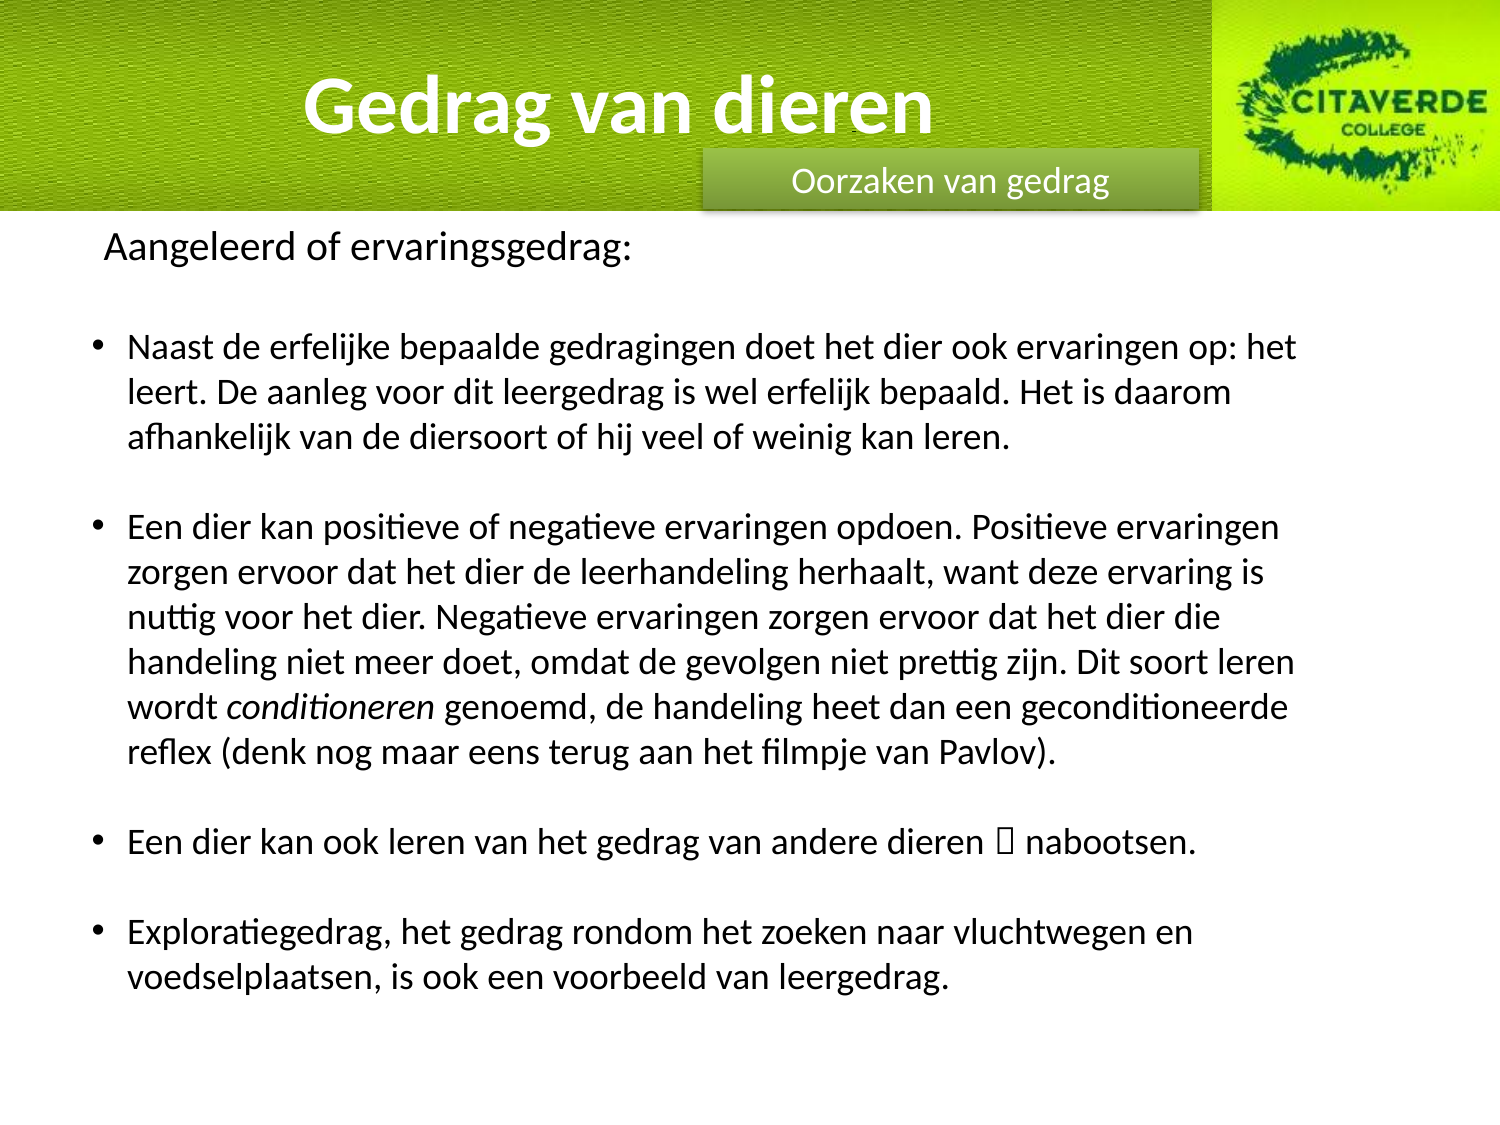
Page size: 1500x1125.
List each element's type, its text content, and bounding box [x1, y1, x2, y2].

picture [0, 0, 1500, 212]
title Aangeleerd of ervaringsgedrag: [88, 220, 1364, 292]
text_box Naast de erfelijke bepaalde gedragingen doet het dier ook ervaringen op: het leert. De aanleg voor dit leergedrag is wel erfelijk bepaald. Het is daarom afhankelijk van de diersoort of hij veel of weinig kan leren. Een dier kan positieve of negatieve ervaringen opdoen. Positieve ervaringen zorgen ervoor dat het dier de leerhandeling herhaalt, want deze ervaring is nuttig voor het dier. Negatieve ervaringen zorgen ervoor dat het dier die handeling niet meer doet, omdat de gevolgen niet prettig zijn. Dit soort leren wordt conditioneren genoemd, de handeling heet dan een geconditioneerde reflex (denk nog maar eens terug aan het filmpje van Pavlov). Een dier kan ook leren van het gedrag van andere dieren  nabootsen. Exploratiegedrag, het gedrag rondom het zoeken naar vluchtwegen en voedselplaatsen, is ook een voorbeeld van leergedrag. [76, 314, 1353, 1125]
